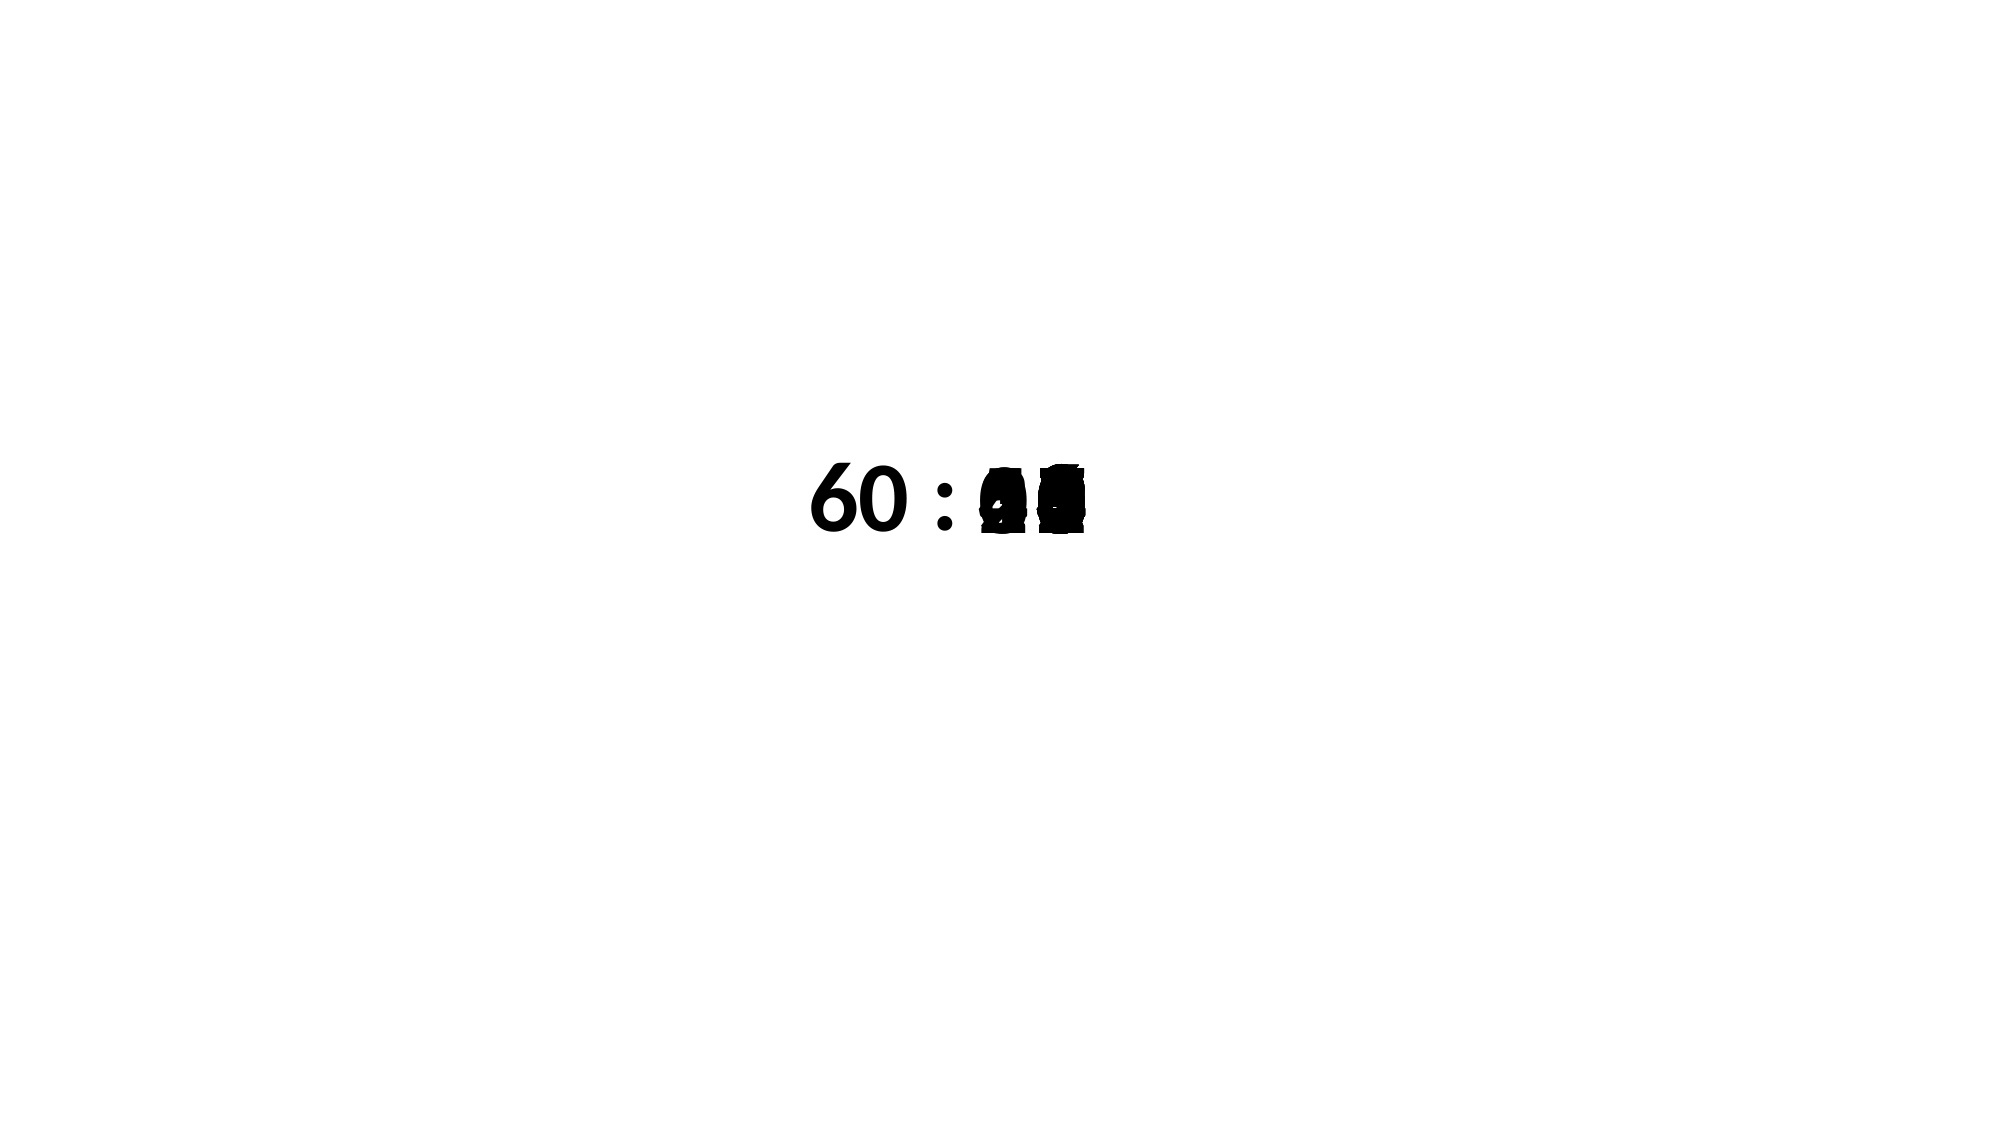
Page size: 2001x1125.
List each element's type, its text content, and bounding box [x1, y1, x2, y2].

slide_number 59 [784, 461, 925, 522]
text_box 9 [1021, 426, 1103, 561]
text_box 5 [963, 426, 1021, 561]
